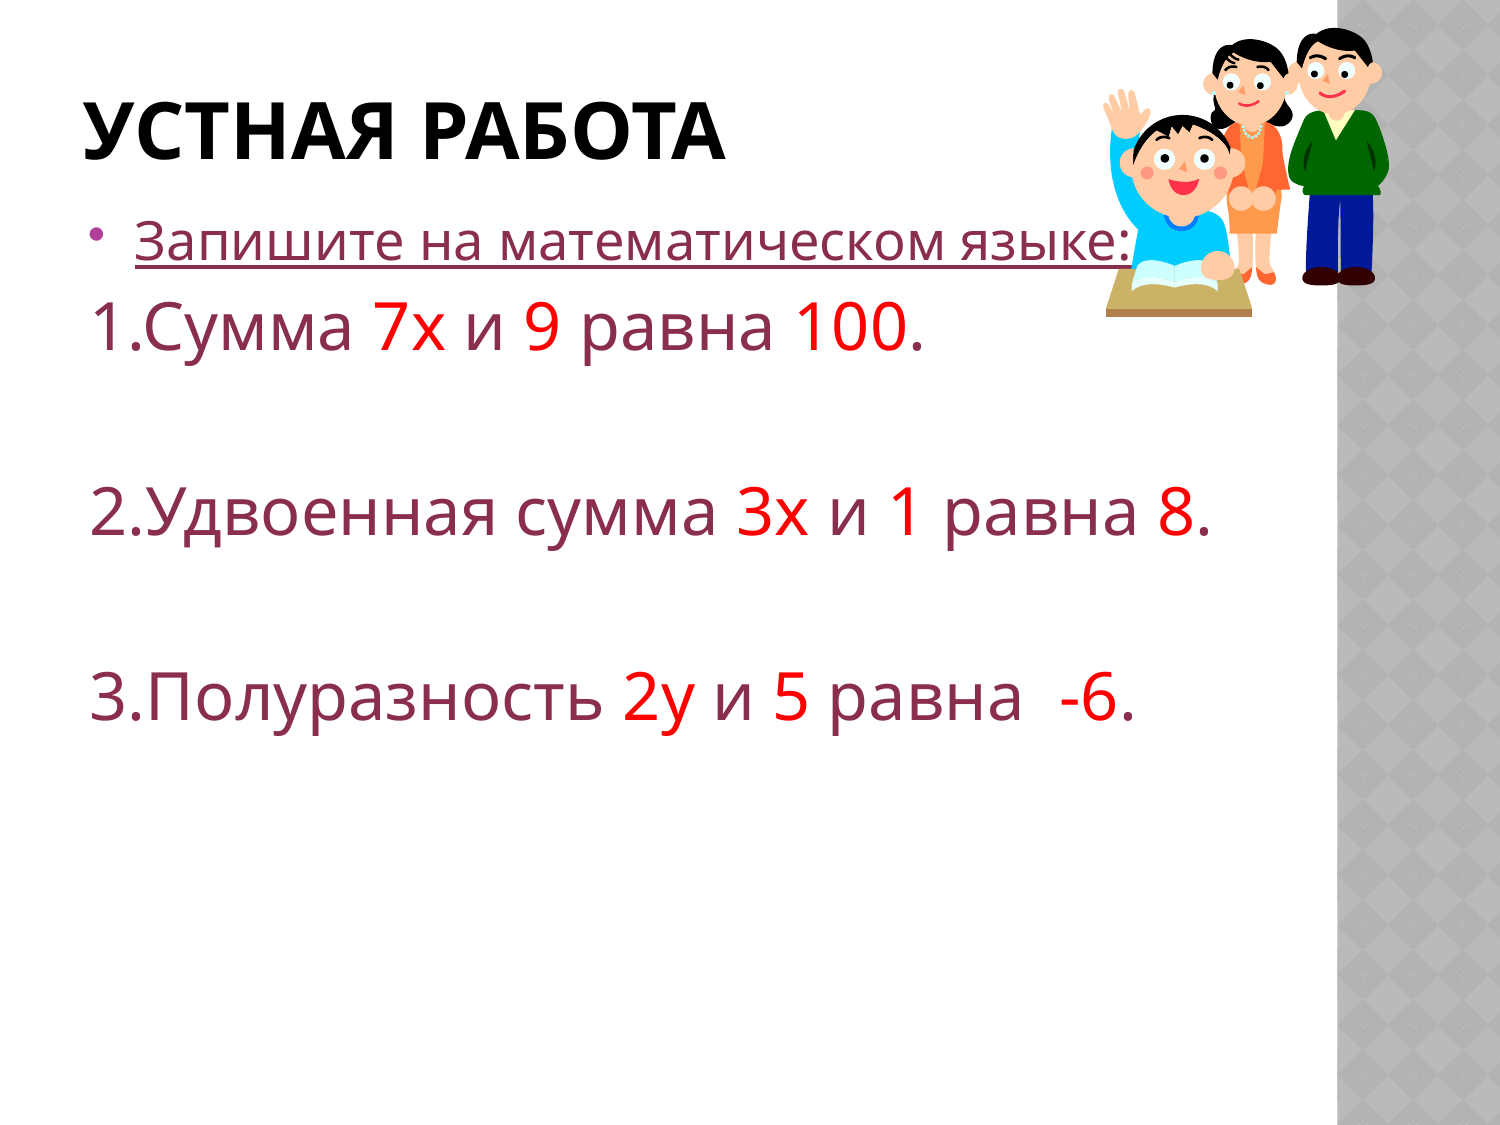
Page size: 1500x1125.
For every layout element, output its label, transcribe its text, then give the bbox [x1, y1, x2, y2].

picture [1101, 22, 1393, 318]
title Устная работа [75, 52, 1095, 176]
list Запишите на математическом языке: 1.Сумма 7х и 9 равна 100. 2.Удвоенная сумма 3х и 1 равна 8. 3.Полуразность 2у и 5 равна -6. [75, 199, 1278, 1059]
